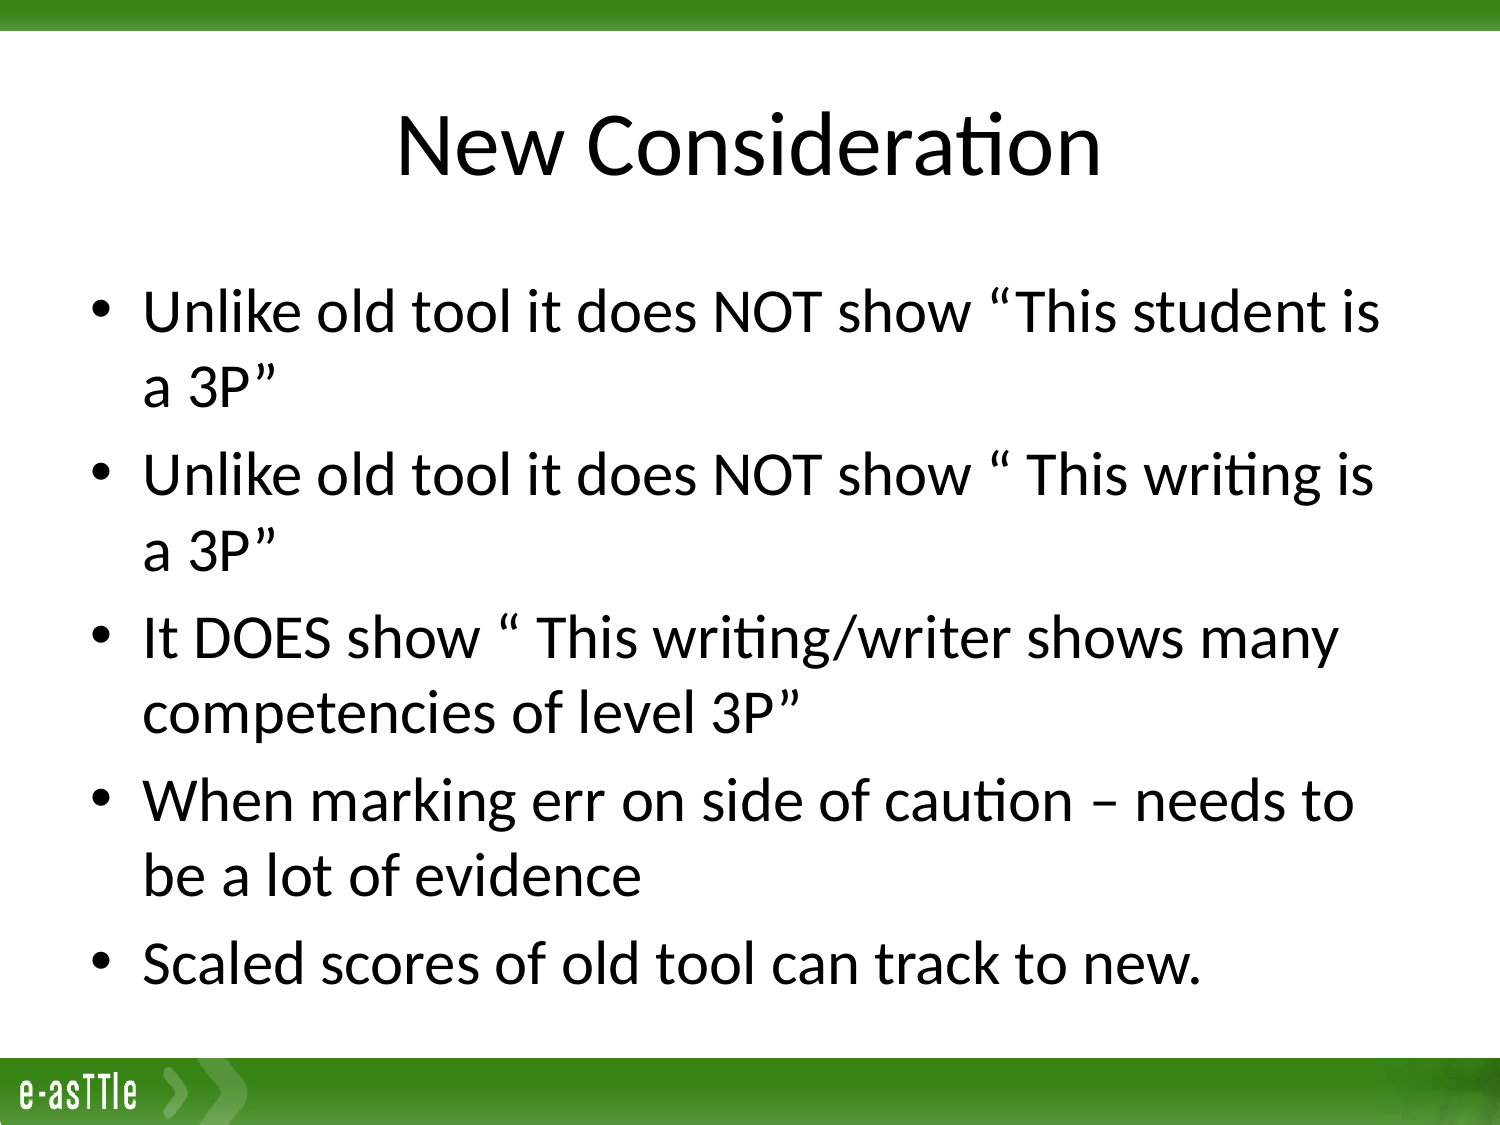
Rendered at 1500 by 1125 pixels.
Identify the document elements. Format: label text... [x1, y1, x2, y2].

picture [0, 0, 1500, 31]
list Unlike old tool it does NOT show “This student is a 3P” Unlike old tool it does NOT show “ This writing is a 3P” It DOES show “ This writing/writer shows many competencies of level 3P” When marking err on side of caution – needs to be a lot of evidence Scaled scores of old tool can track to new. [75, 262, 1425, 1005]
title New Consideration [75, 45, 1425, 233]
picture [0, 1058, 1500, 1125]
